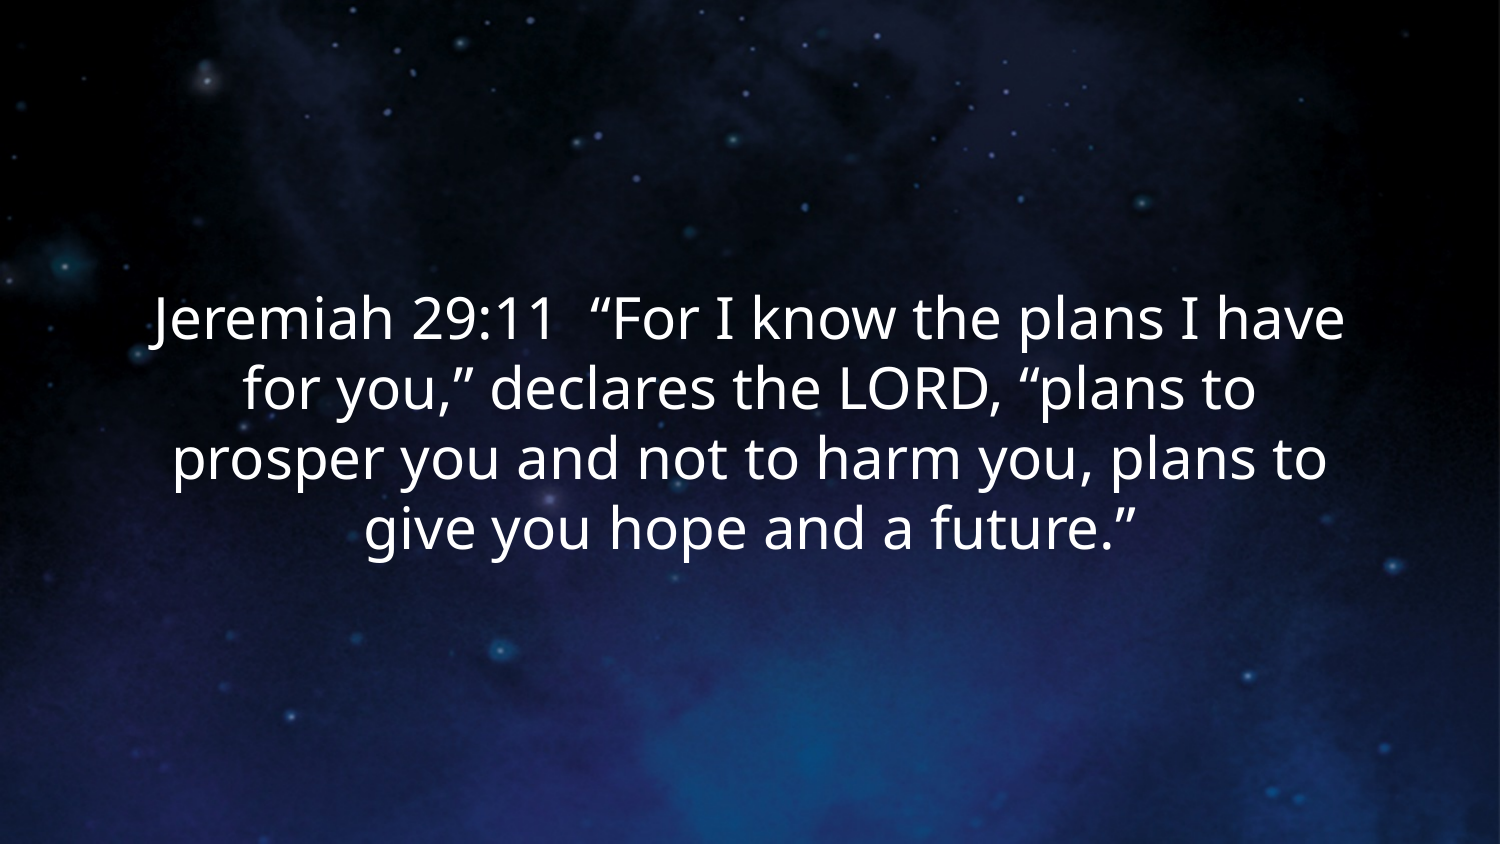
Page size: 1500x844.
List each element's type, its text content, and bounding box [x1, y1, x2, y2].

picture [0, 0, 1500, 844]
title Jeremiah 29:11 “For I know the plans I have for you,” declares the LORD, “plans to prosper you and not to harm you, plans to give you hope and a future.” [112, 330, 1388, 512]
